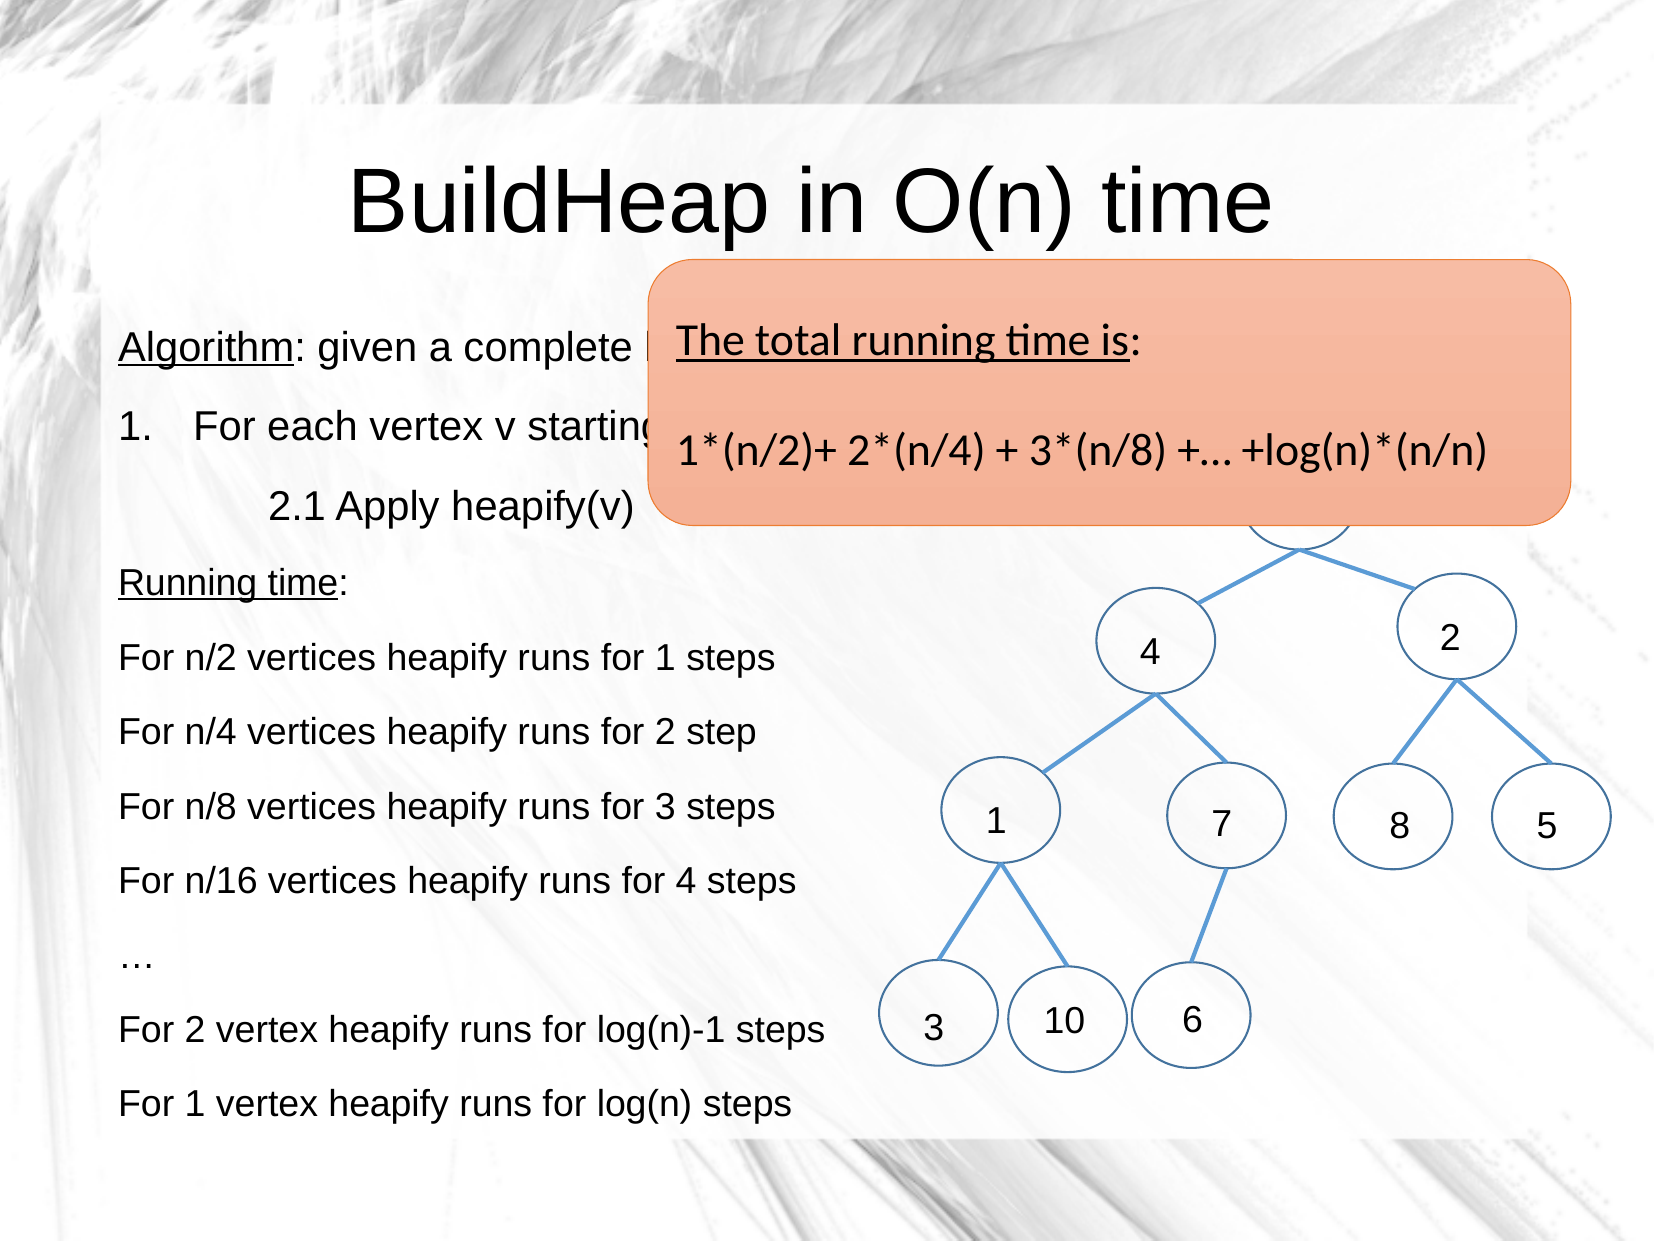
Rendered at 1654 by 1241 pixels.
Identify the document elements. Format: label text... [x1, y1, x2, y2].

text_box The total running time is: 1*(n/2)+ 2*(n/4) + 3*(n/8) +… +log(n)*(n/n) [647, 258, 1572, 527]
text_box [879, 443, 1617, 1073]
list Algorithm: given a complete binary tree For each vertex v starting from the bottom 2.1 Apply heapify(v) Running time: For n/2 vertices heapify runs for 1 steps For n/4 vertices heapify runs for 2 step For n/8 vertices heapify runs for 3 steps For n/16 vertices heapify runs for 4 steps … For 2 vertex heapify runs for log(n)-1 steps For 1 vertex heapify runs for log(n) steps [118, 319, 1571, 1102]
picture [0, 0, 1654, 1241]
title BuildHeap in O(n) time [118, 112, 1506, 281]
